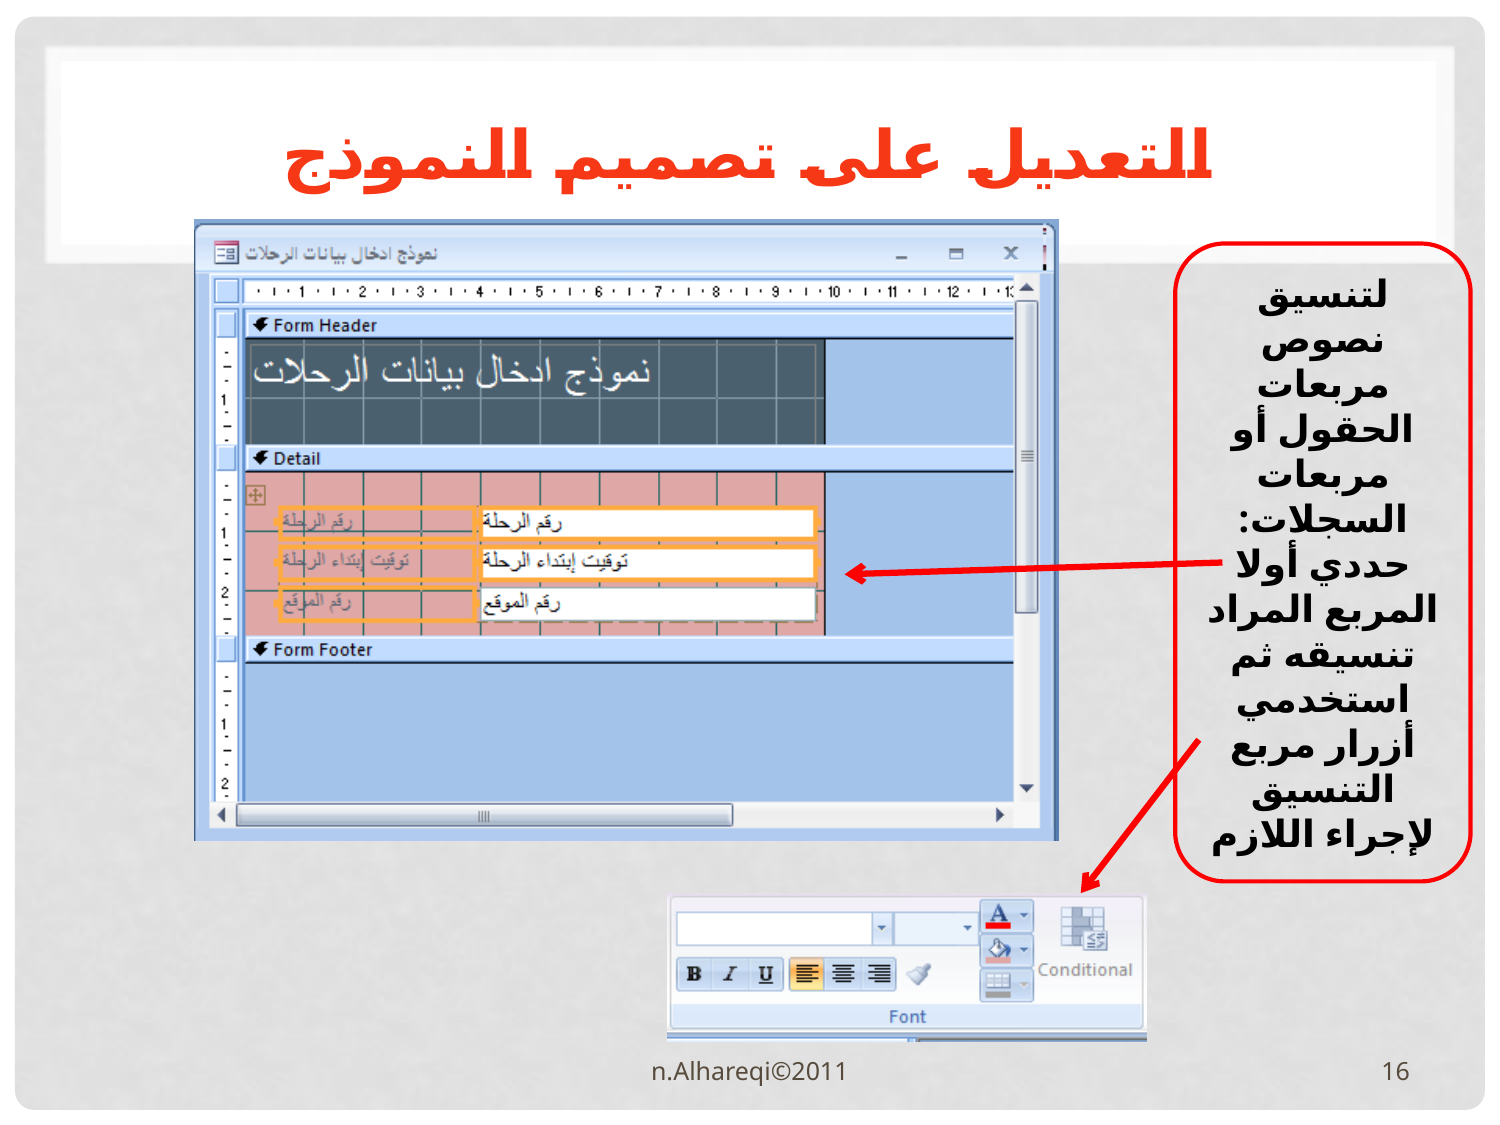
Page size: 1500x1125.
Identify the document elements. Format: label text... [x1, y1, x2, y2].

title التعديل على تصميم النموذج [69, 66, 1425, 238]
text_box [1062, 757, 1217, 876]
text_box لتنسيق نصوص مربعات الحقول أو مربعات السجلات: حددي أولا المربع المراد تنسيقه ثم استخدمي أزرار مربع التنسيق لإجراء اللازم [1173, 241, 1473, 884]
footer n.Alhareqi©2011 [512, 1042, 988, 1103]
picture [194, 219, 1060, 841]
slide_number 16 [1074, 1042, 1425, 1103]
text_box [844, 562, 1223, 575]
picture [667, 892, 1148, 1042]
